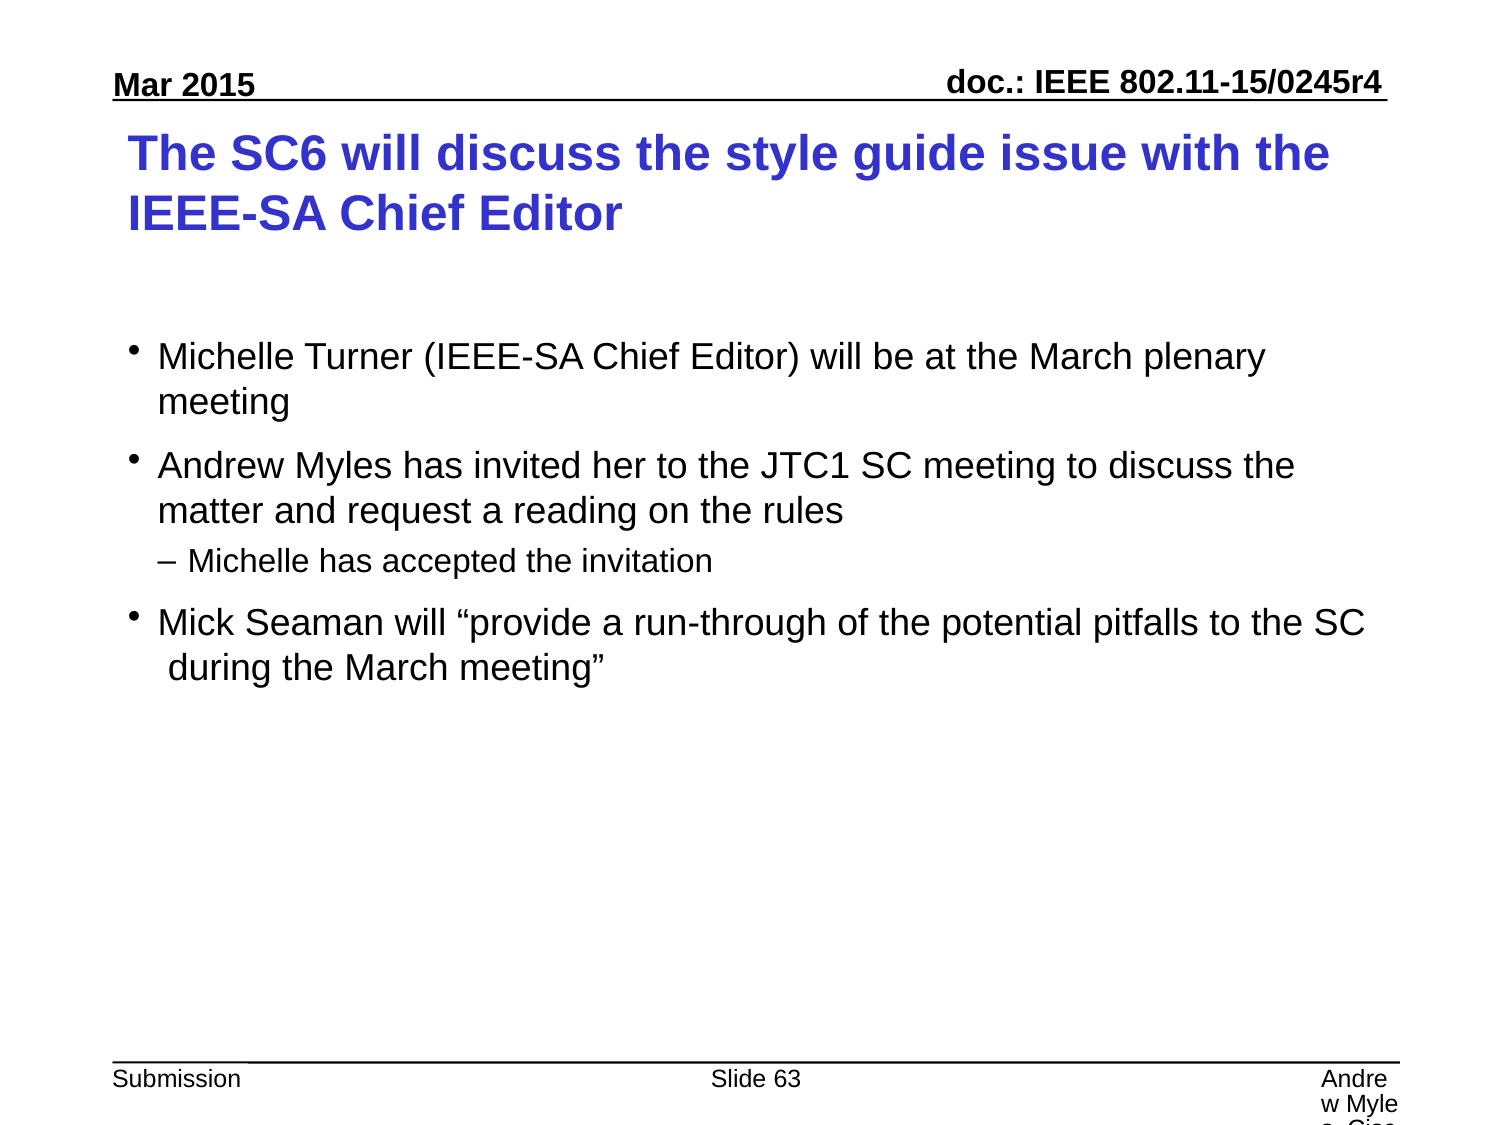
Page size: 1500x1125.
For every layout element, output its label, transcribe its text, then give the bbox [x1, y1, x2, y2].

list Michelle Turner (IEEE-SA Chief Editor) will be at the March plenary meeting Andrew Myles has invited her to the JTC1 SC meeting to discuss the matter and request a reading on the rules Michelle has accepted the invitation Mick Seaman will “provide a run-through of the potential pitfalls to the SC during the March meeting” [112, 324, 1388, 1000]
title The SC6 will discuss the style guide issue with the IEEE-SA Chief Editor [112, 112, 1388, 288]
footer Andrew Myles, Cisco [1320, 1061, 1402, 1093]
slide_number Slide 63 [709, 1061, 803, 1093]
